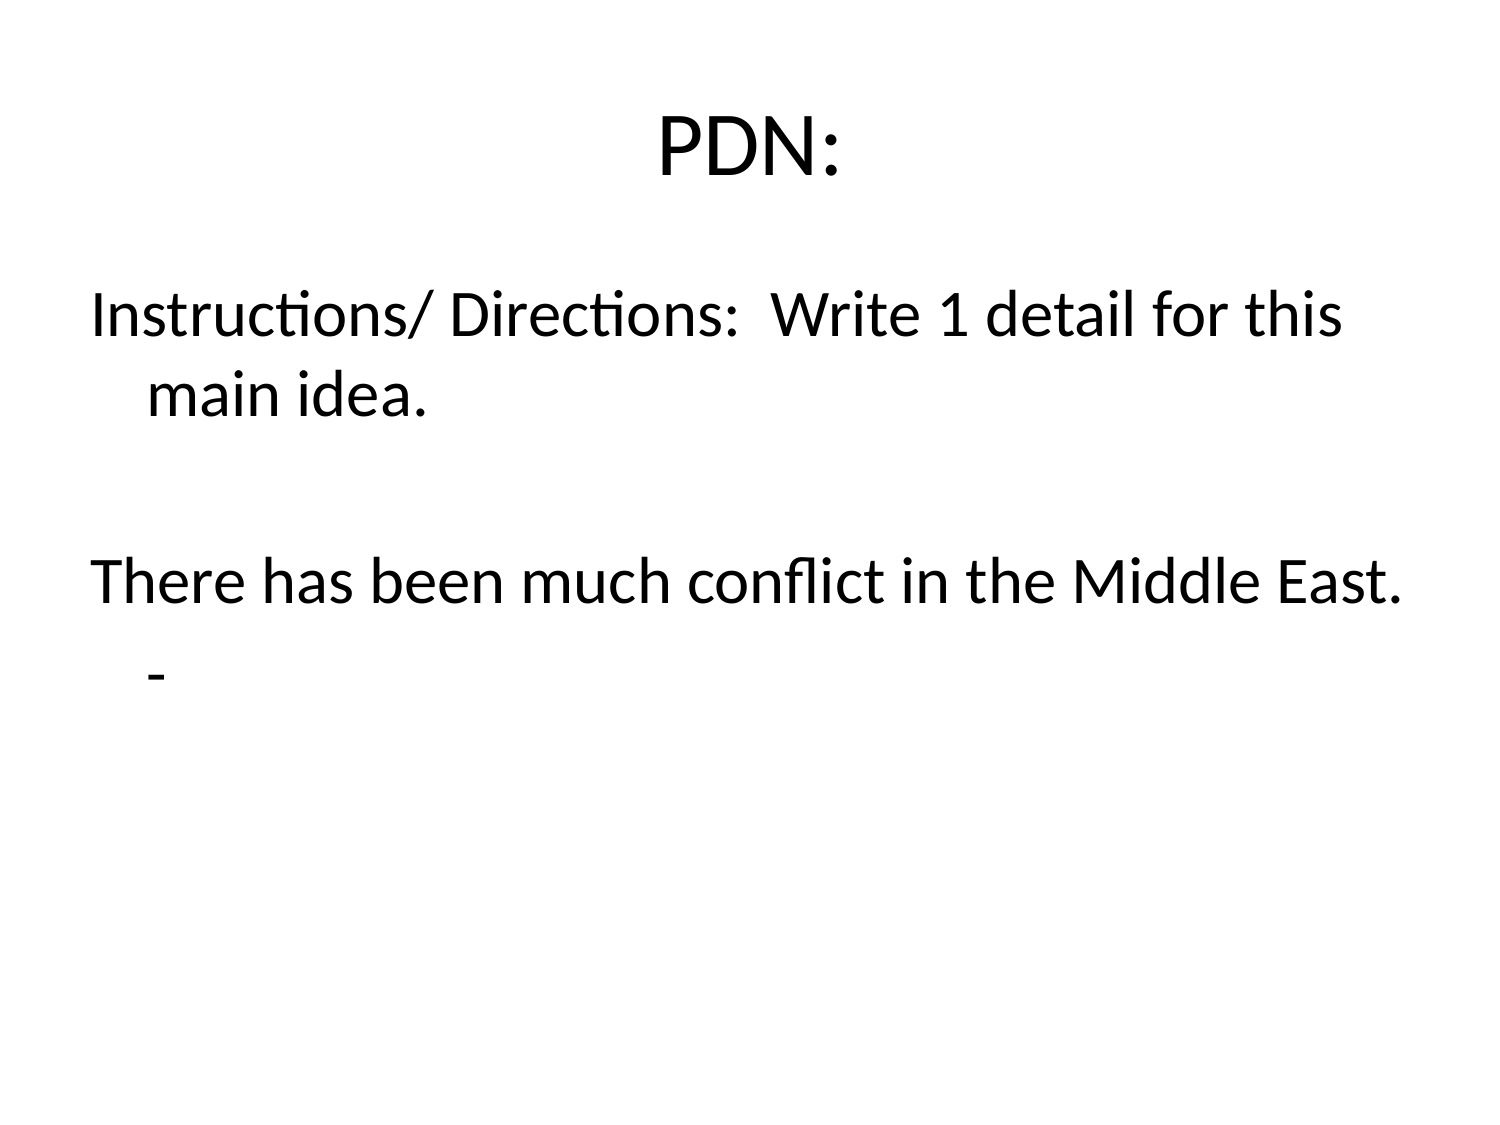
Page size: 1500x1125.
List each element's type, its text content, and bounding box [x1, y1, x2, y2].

list Instructions/ Directions: Write 1 detail for this main idea. There has been much conflict in the Middle East. - [75, 262, 1425, 1005]
title PDN: [75, 45, 1425, 233]
